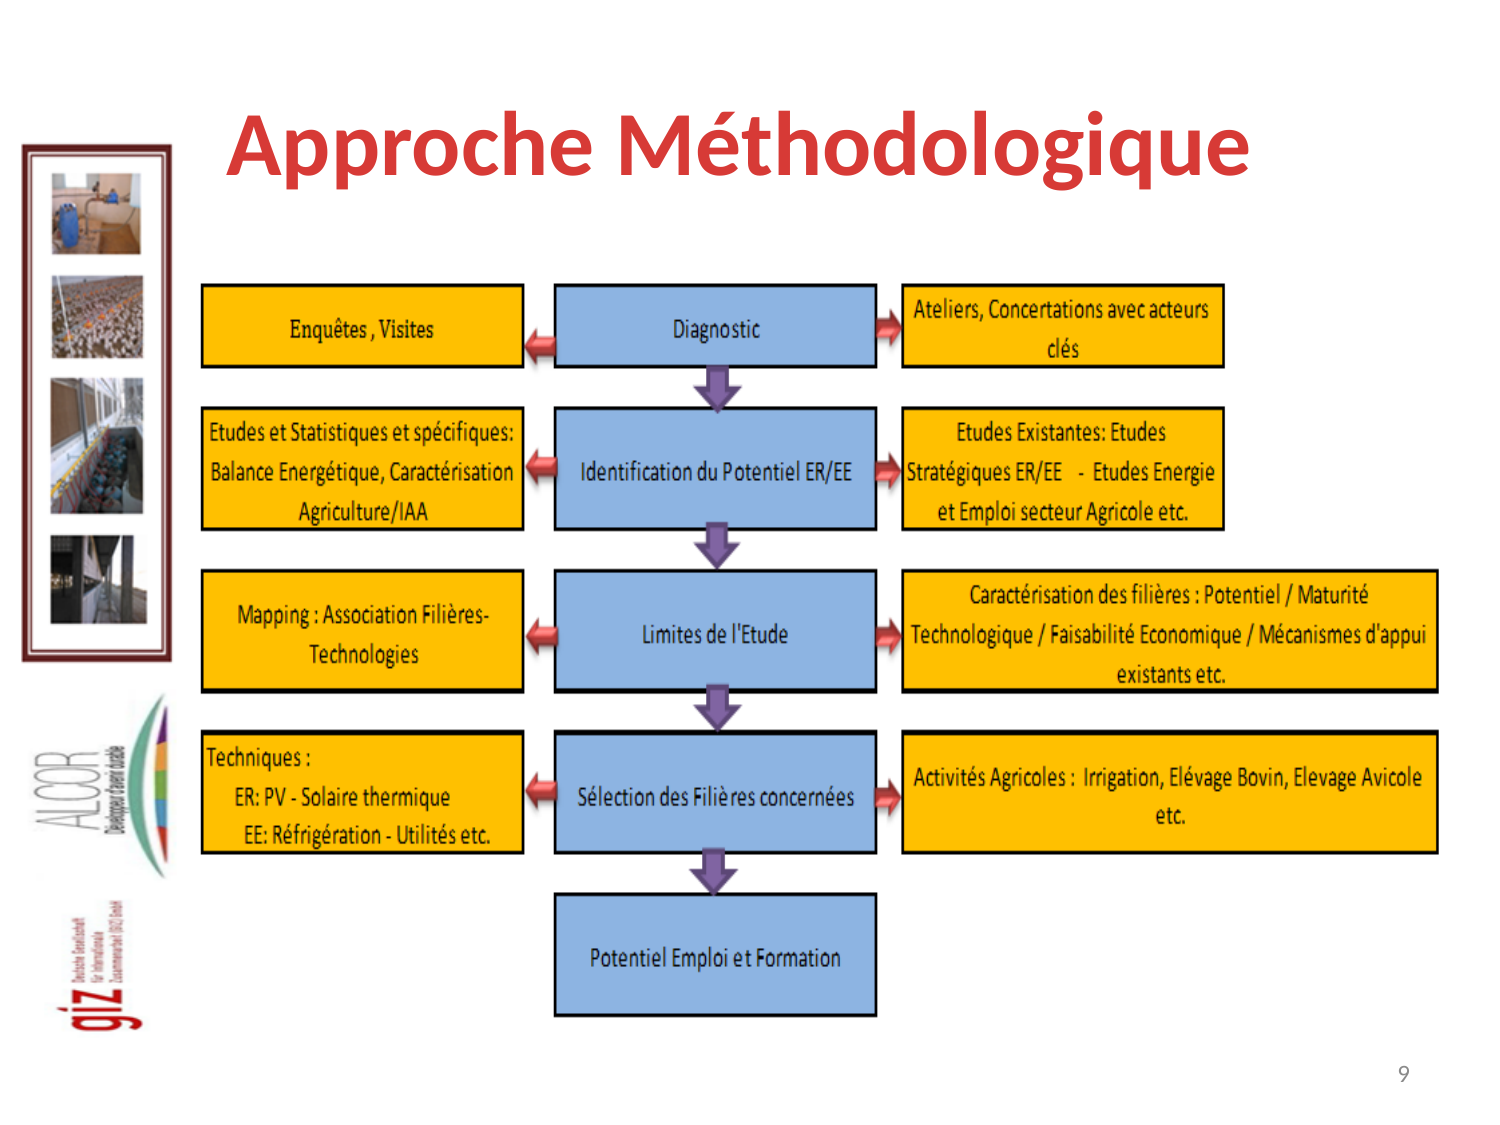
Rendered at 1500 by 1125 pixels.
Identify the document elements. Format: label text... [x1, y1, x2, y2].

slide_number 9 [1074, 1042, 1425, 1103]
title Approche Méthodologique [75, 45, 1425, 233]
picture [17, 136, 186, 1047]
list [191, 255, 1459, 1033]
